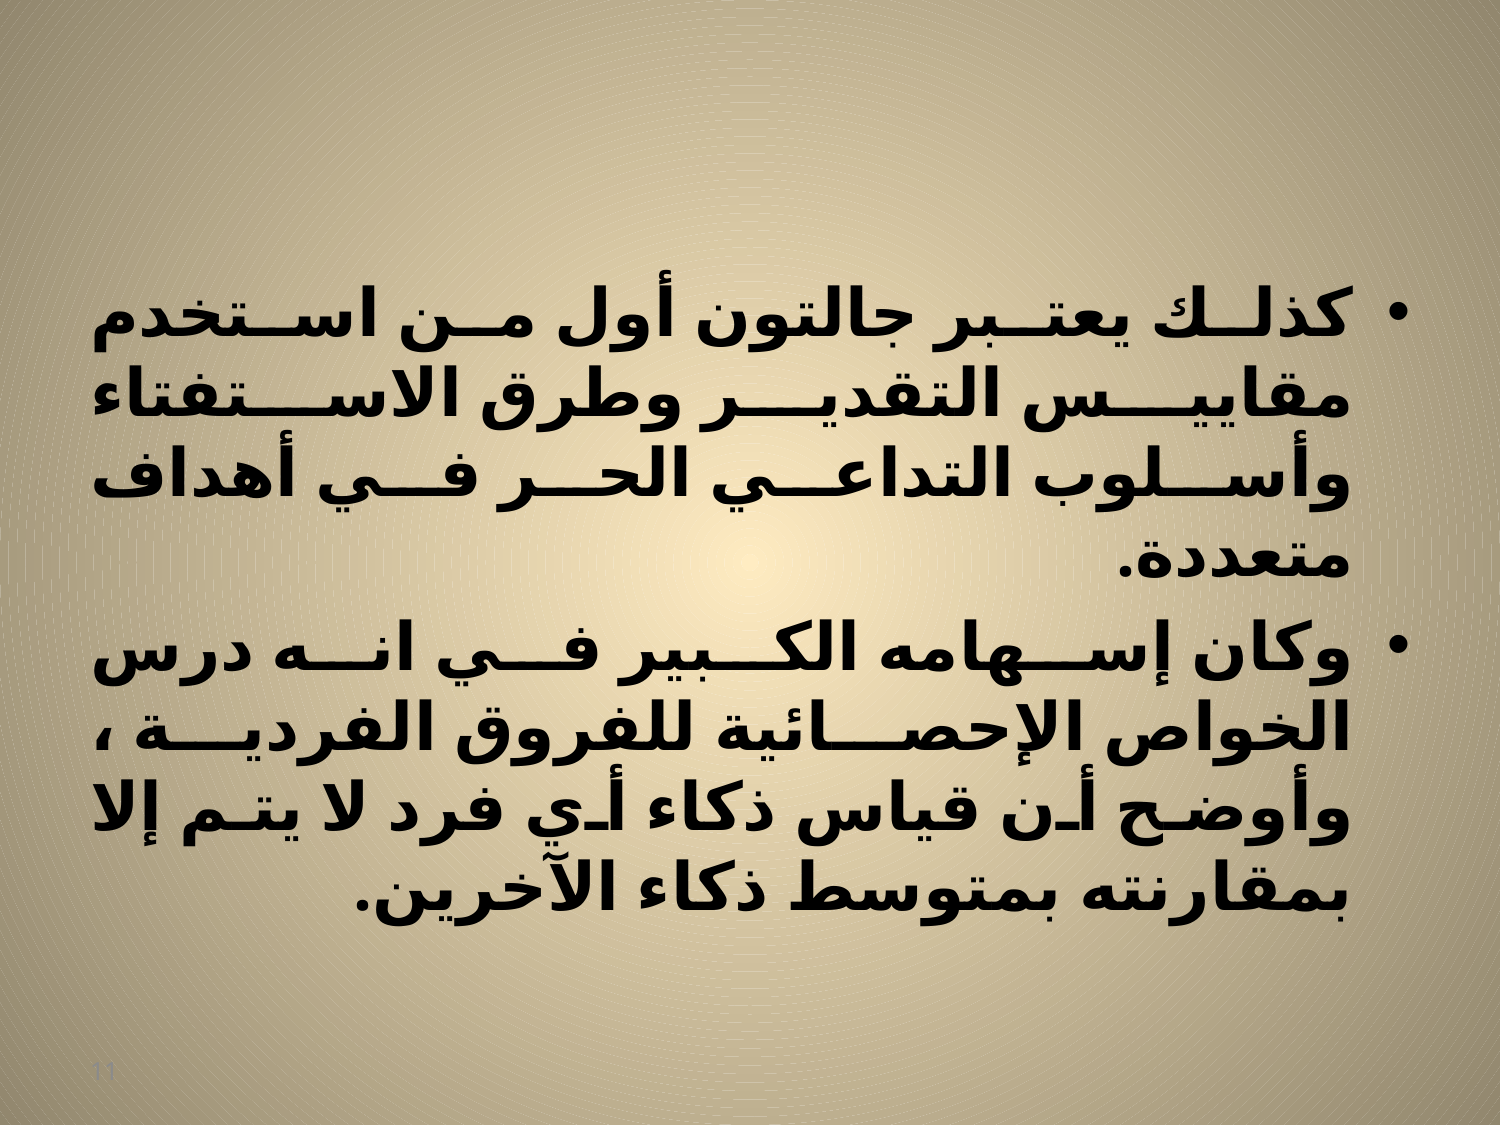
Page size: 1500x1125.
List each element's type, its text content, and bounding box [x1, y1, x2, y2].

list كذلك يعتبر جالتون أول من استخدم مقاييس التقدير وطرق الاستفتاء وأسلوب التداعي الحر في أهداف متعددة. وكان إسهامه الكبير في انه درس الخواص الإحصائية للفروق الفردية ، وأوضح أن قياس ذكاء أي فرد لا يتم إلا بمقارنته بمتوسط ذكاء الآخرين. [75, 262, 1425, 1005]
slide_number 11 [75, 1042, 425, 1103]
